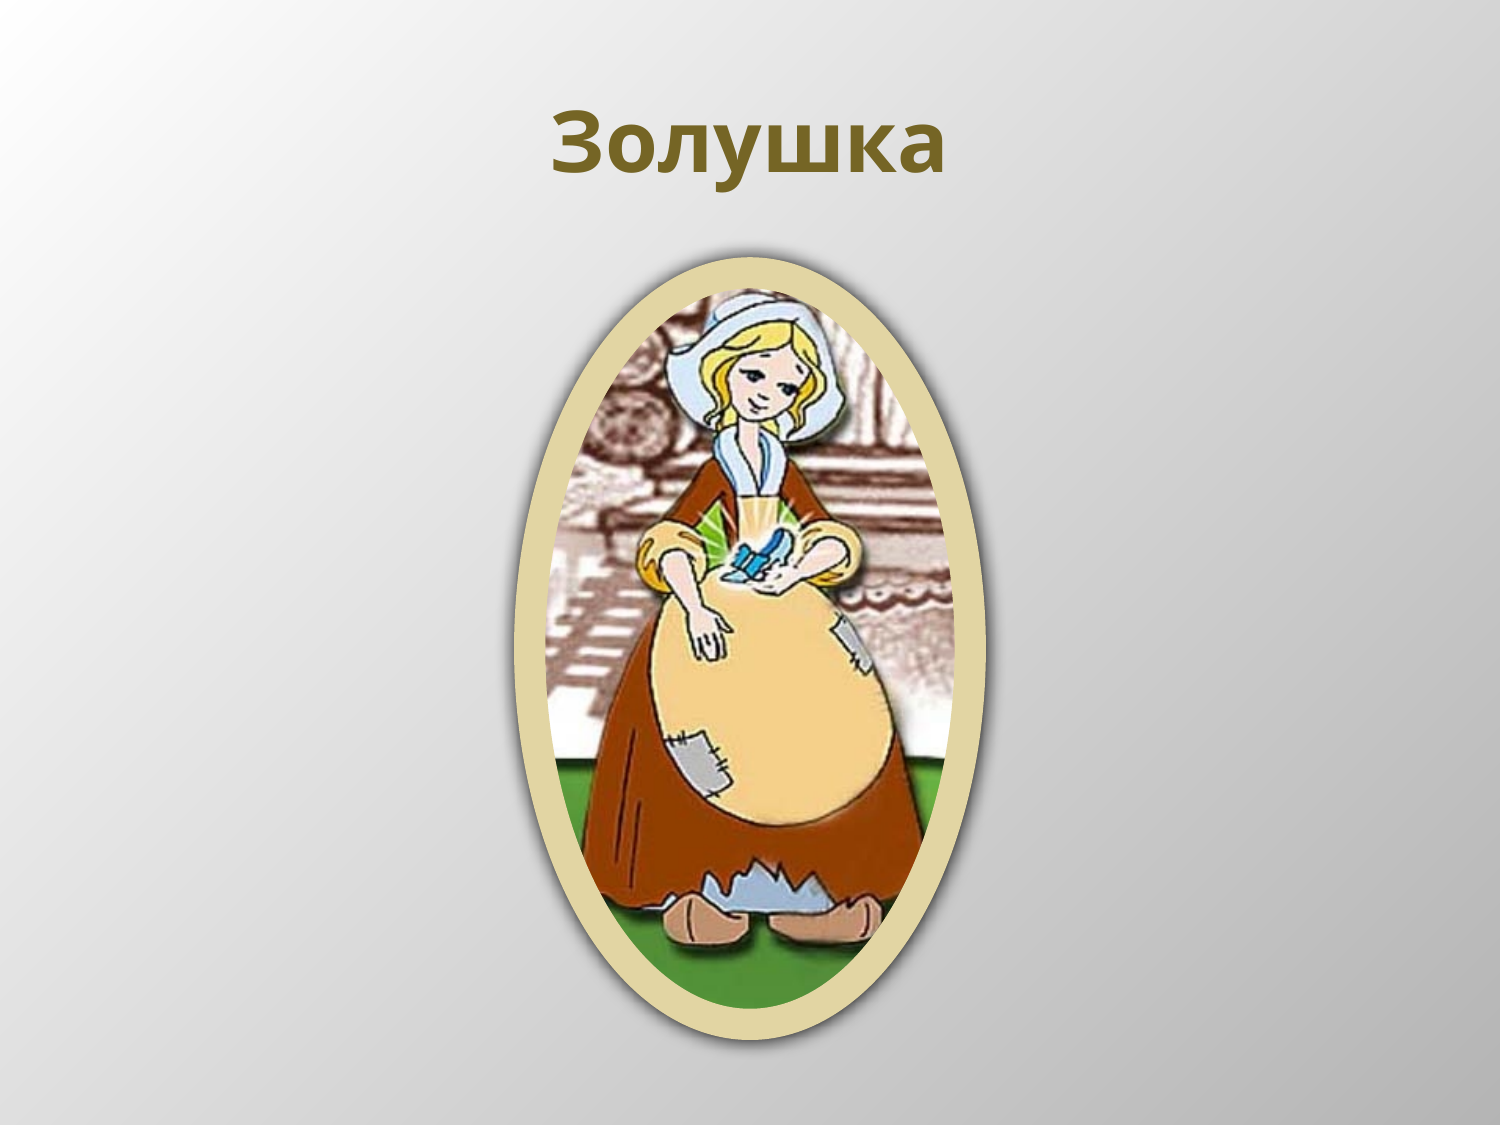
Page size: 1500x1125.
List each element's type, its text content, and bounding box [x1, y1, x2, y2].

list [529, 272, 971, 1025]
title Золушка [75, 45, 1425, 233]
